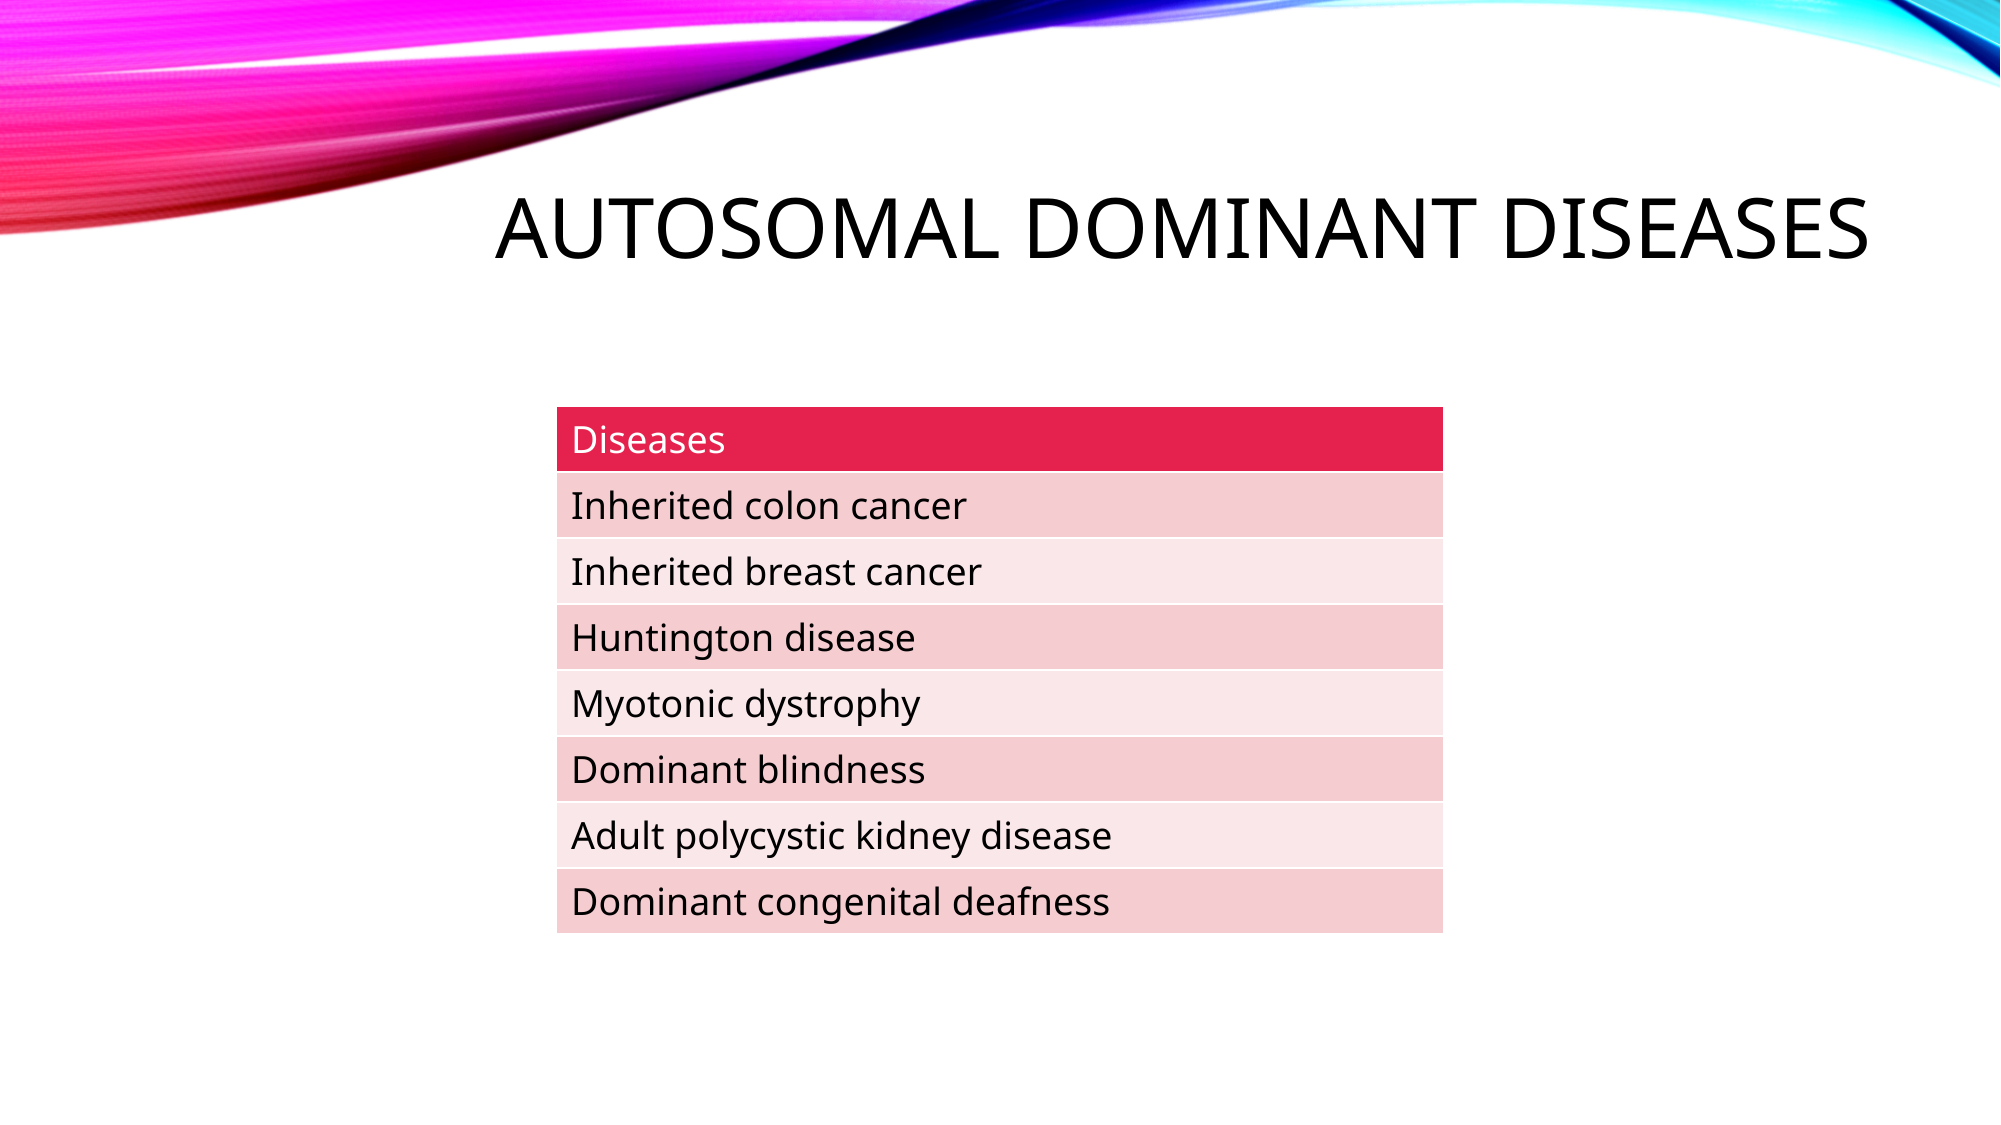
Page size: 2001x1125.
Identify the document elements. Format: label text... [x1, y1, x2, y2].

table_cell Dominant blindness [557, 737, 1443, 801]
table_cell Adult polycystic kidney disease [557, 803, 1443, 867]
table_cell Dominant congenital deafness [557, 869, 1443, 933]
table_cell Inherited colon cancer [557, 473, 1443, 537]
picture [1910, 0, 2000, 45]
table_cell Huntington disease [557, 605, 1443, 669]
title Autosomal dominant diseases [474, 125, 1888, 338]
table_header Diseases [557, 407, 1443, 471]
picture [0, 0, 2000, 237]
picture [1890, 0, 2000, 75]
table_cell Inherited breast cancer [557, 539, 1443, 603]
table_cell Myotonic dystrophy [557, 671, 1443, 735]
